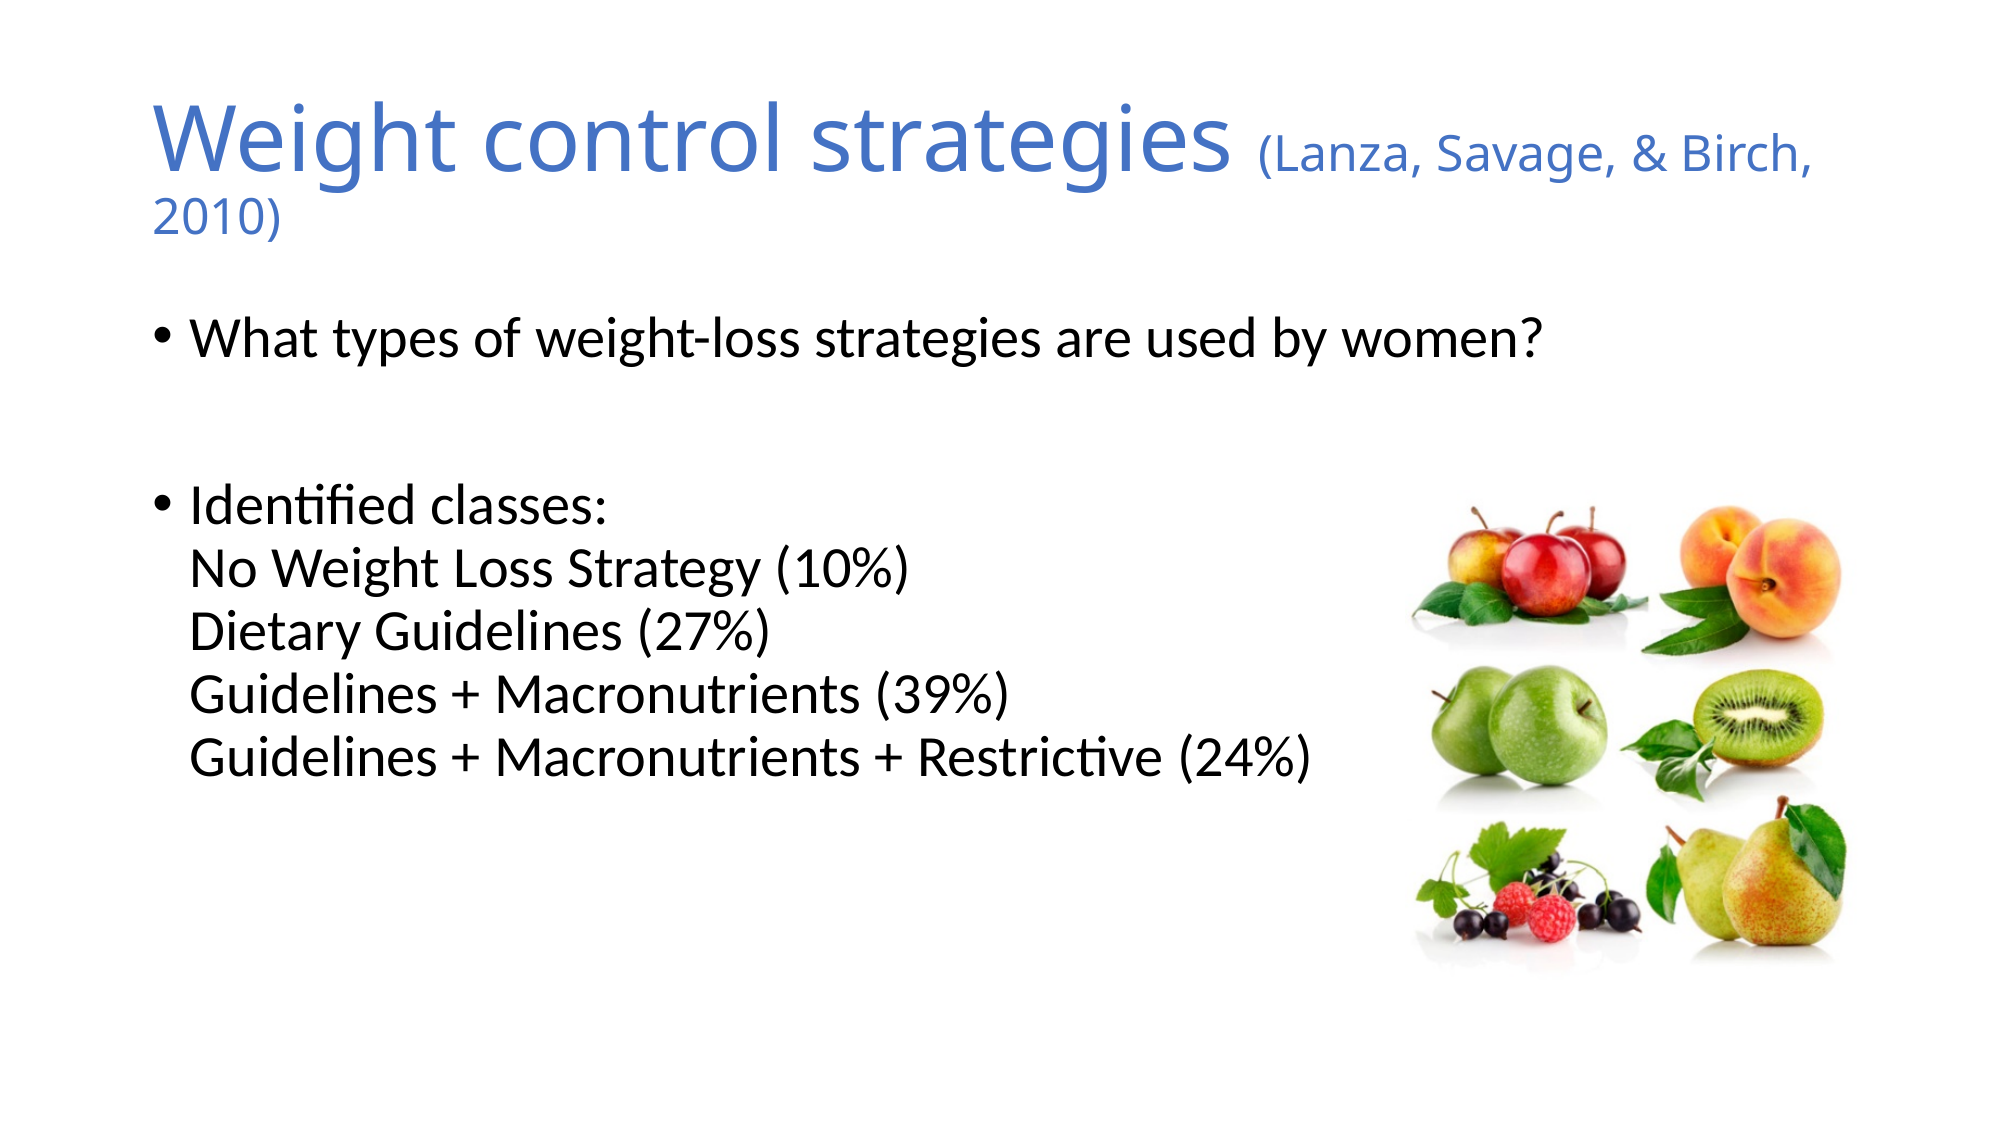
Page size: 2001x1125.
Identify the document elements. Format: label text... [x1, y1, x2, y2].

list What types of weight-loss strategies are used by women? Identified classes: No Weight Loss Strategy (10%) Dietary Guidelines (27%) Guidelines + Macronutrients (39%) Guidelines + Macronutrients + Restrictive (24%) [137, 299, 1863, 1014]
picture [1405, 490, 1863, 980]
title Weight control strategies (Lanza, Savage, & Birch, 2010) [137, 59, 1863, 278]
